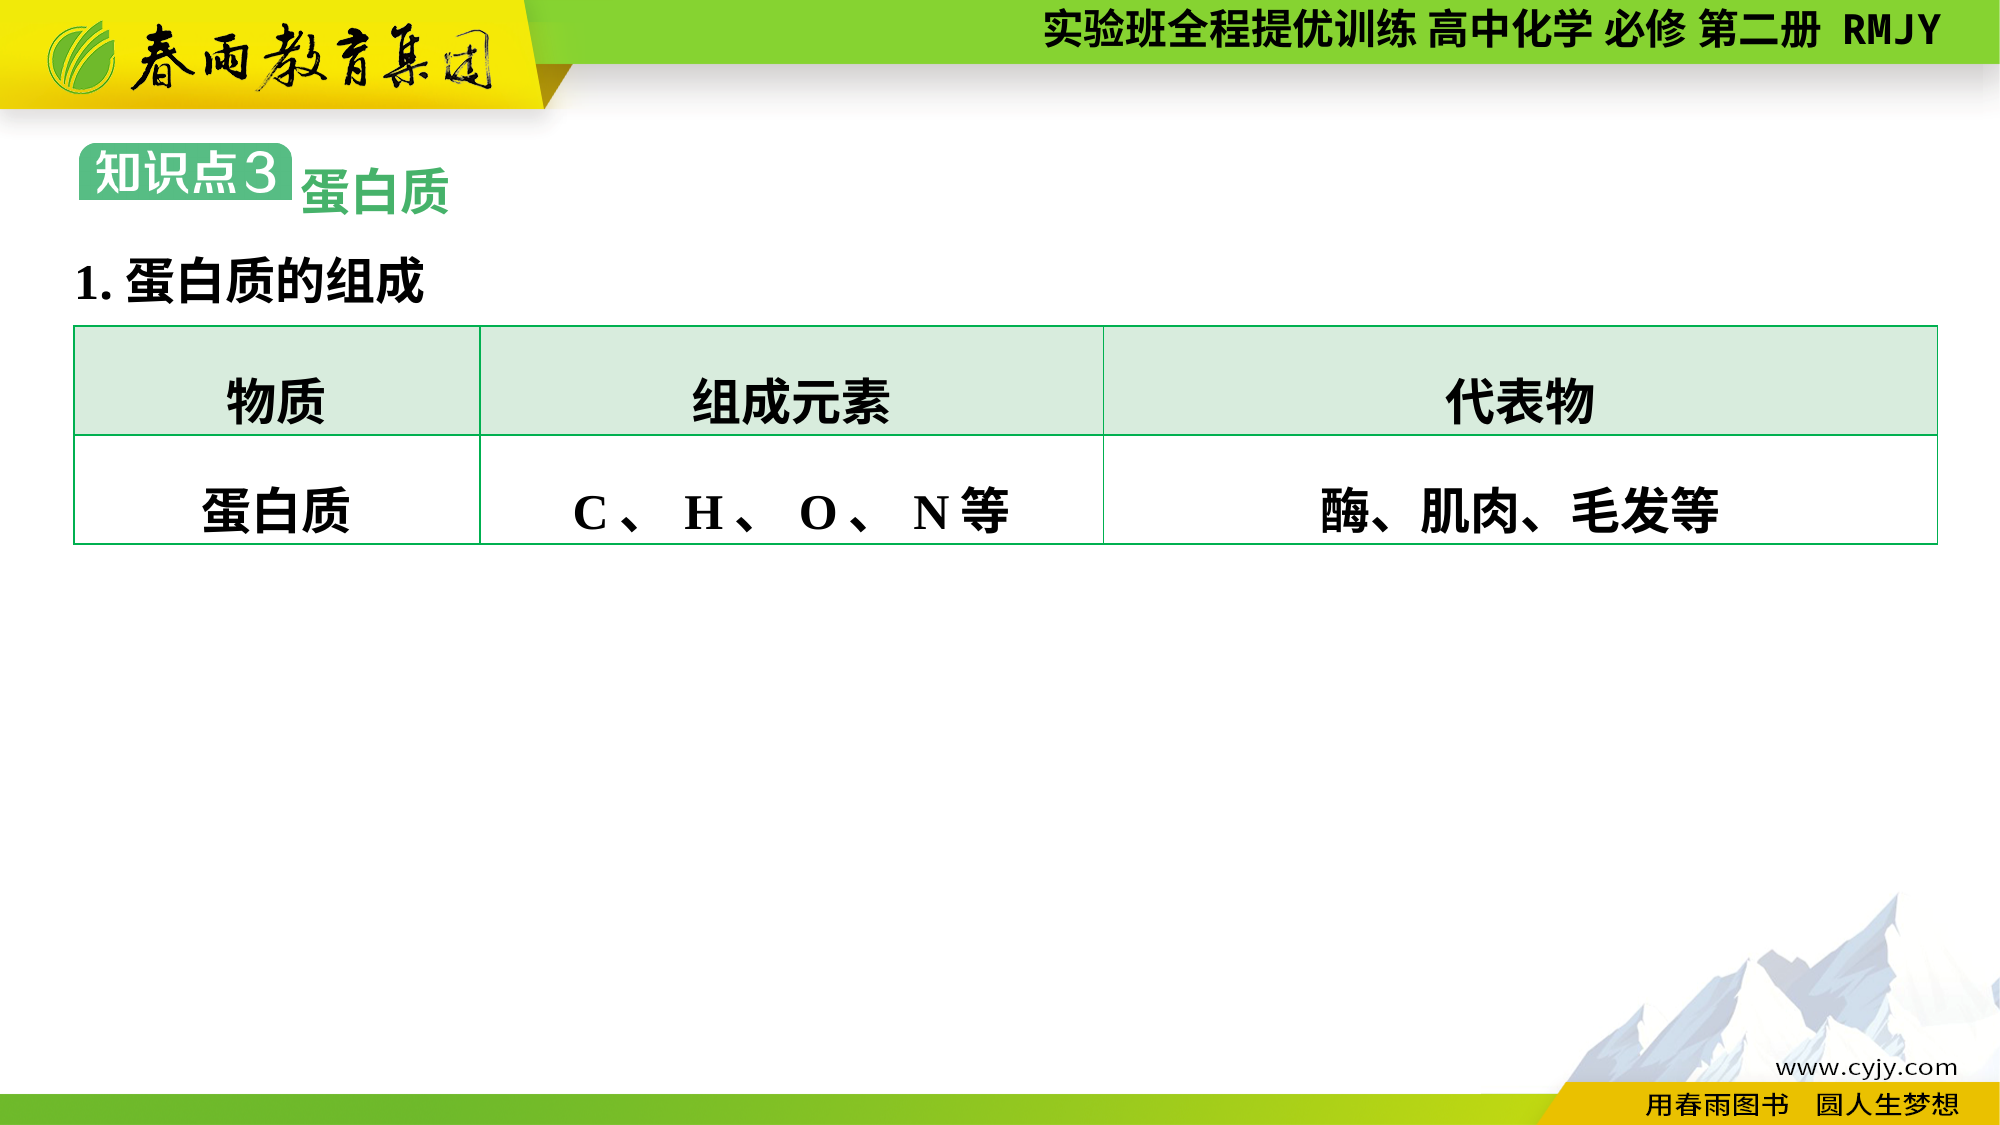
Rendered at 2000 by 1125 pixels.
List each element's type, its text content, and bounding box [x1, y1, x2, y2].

table_header 组成元素 [481, 327, 1103, 434]
picture [0, 0, 2000, 1125]
table_cell 酶、肌肉、毛发等 [1104, 436, 1937, 543]
table_header 代表物 [1104, 327, 1937, 434]
table_cell 蛋白质 [75, 436, 479, 543]
table_header 物质 [75, 327, 479, 434]
list 蛋白质 1.蛋白质的组成 [59, 122, 1944, 308]
table_cell C、H、O、N等 [481, 436, 1103, 543]
